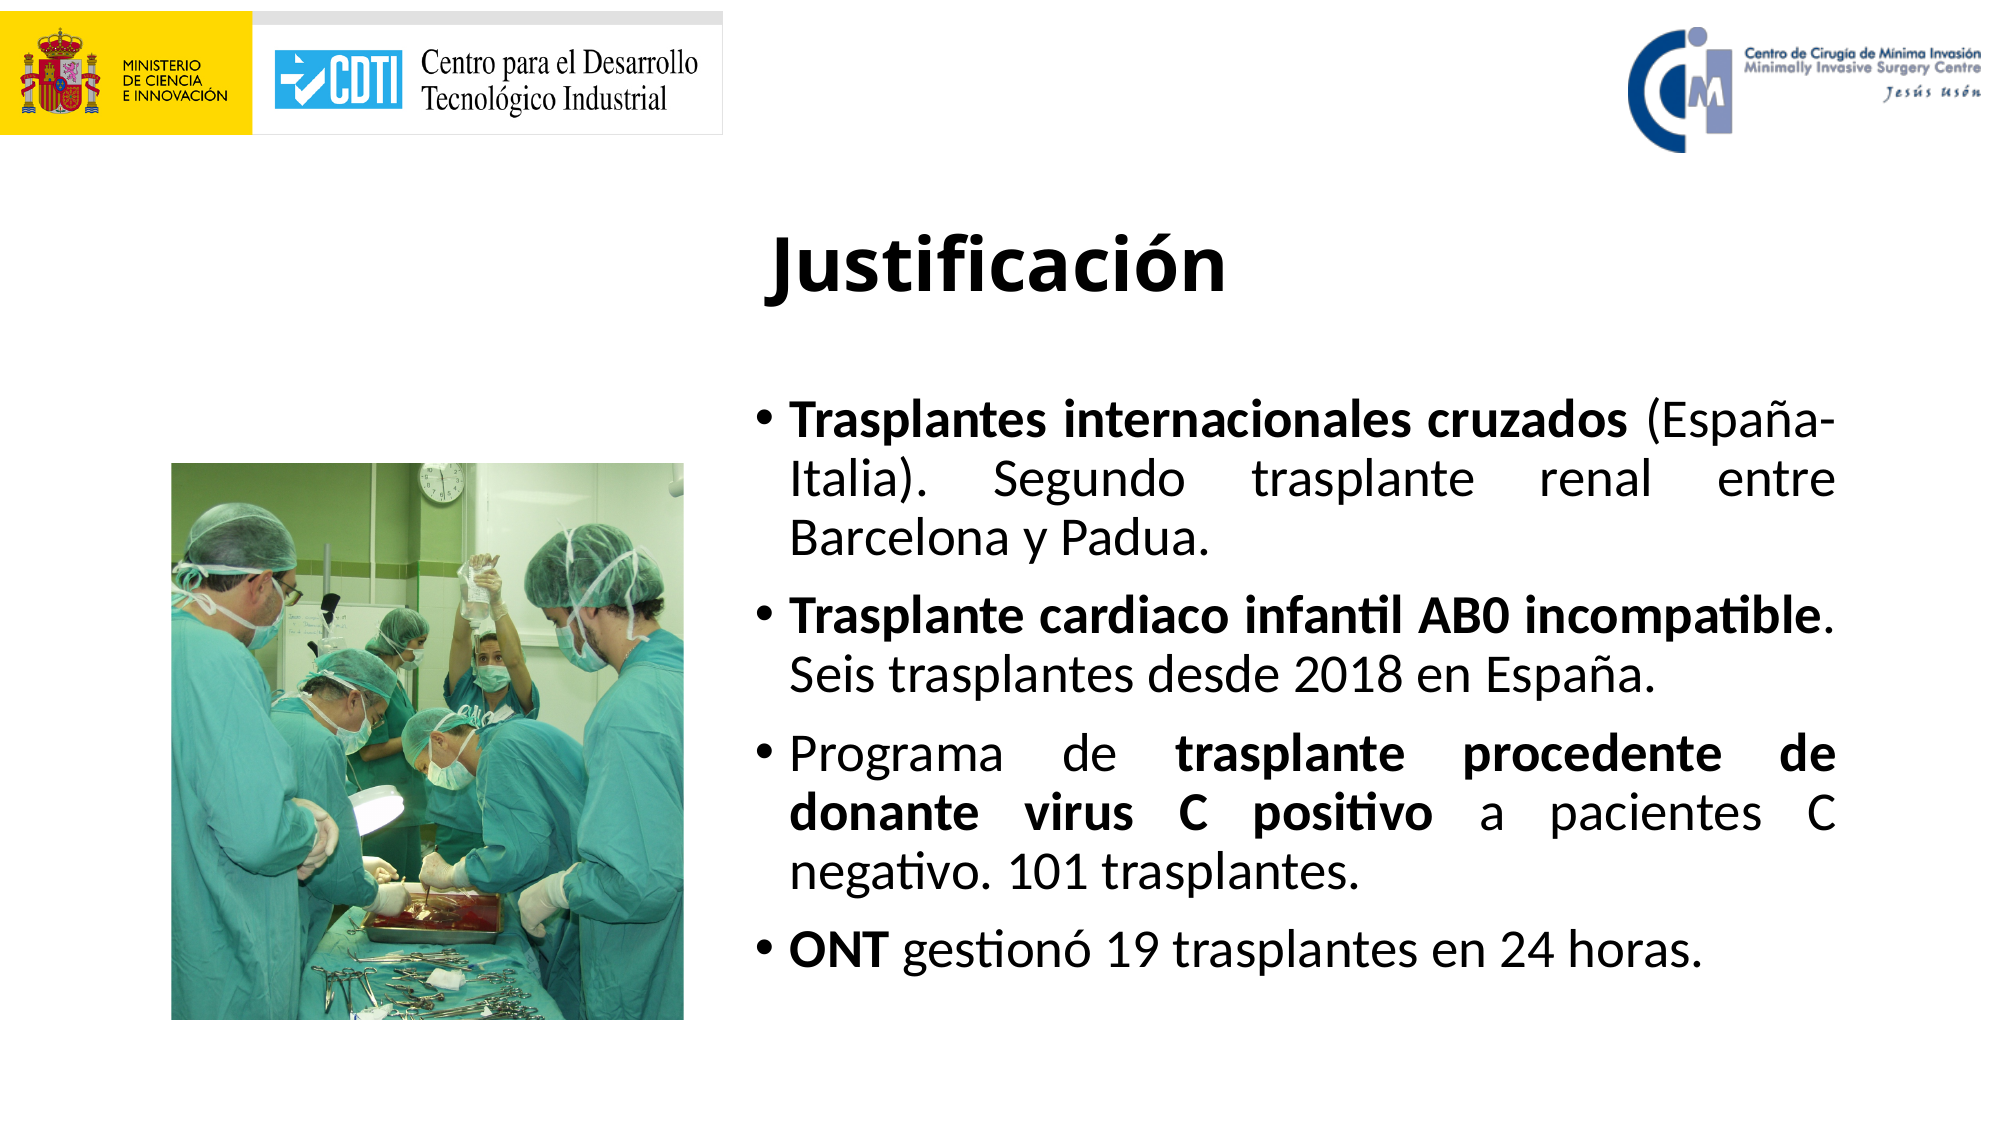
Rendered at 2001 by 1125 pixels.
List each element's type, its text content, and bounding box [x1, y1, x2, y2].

picture [0, 11, 723, 135]
picture [171, 463, 684, 1020]
picture [1628, 27, 1981, 153]
text_box Justificación [105, 174, 1895, 361]
list Trasplantes internacionales cruzados (España-Italia). Segundo trasplante renal entre Barcelona y Padua. Trasplante cardiaco infantil AB0 incompatible. Seis trasplantes desde 2018 en España. Programa de trasplante procedente de donante virus C positivo a pacientes C negativo. 101 trasplantes. ONT gestionó 19 trasplantes en 24 horas. [739, 382, 1852, 1034]
